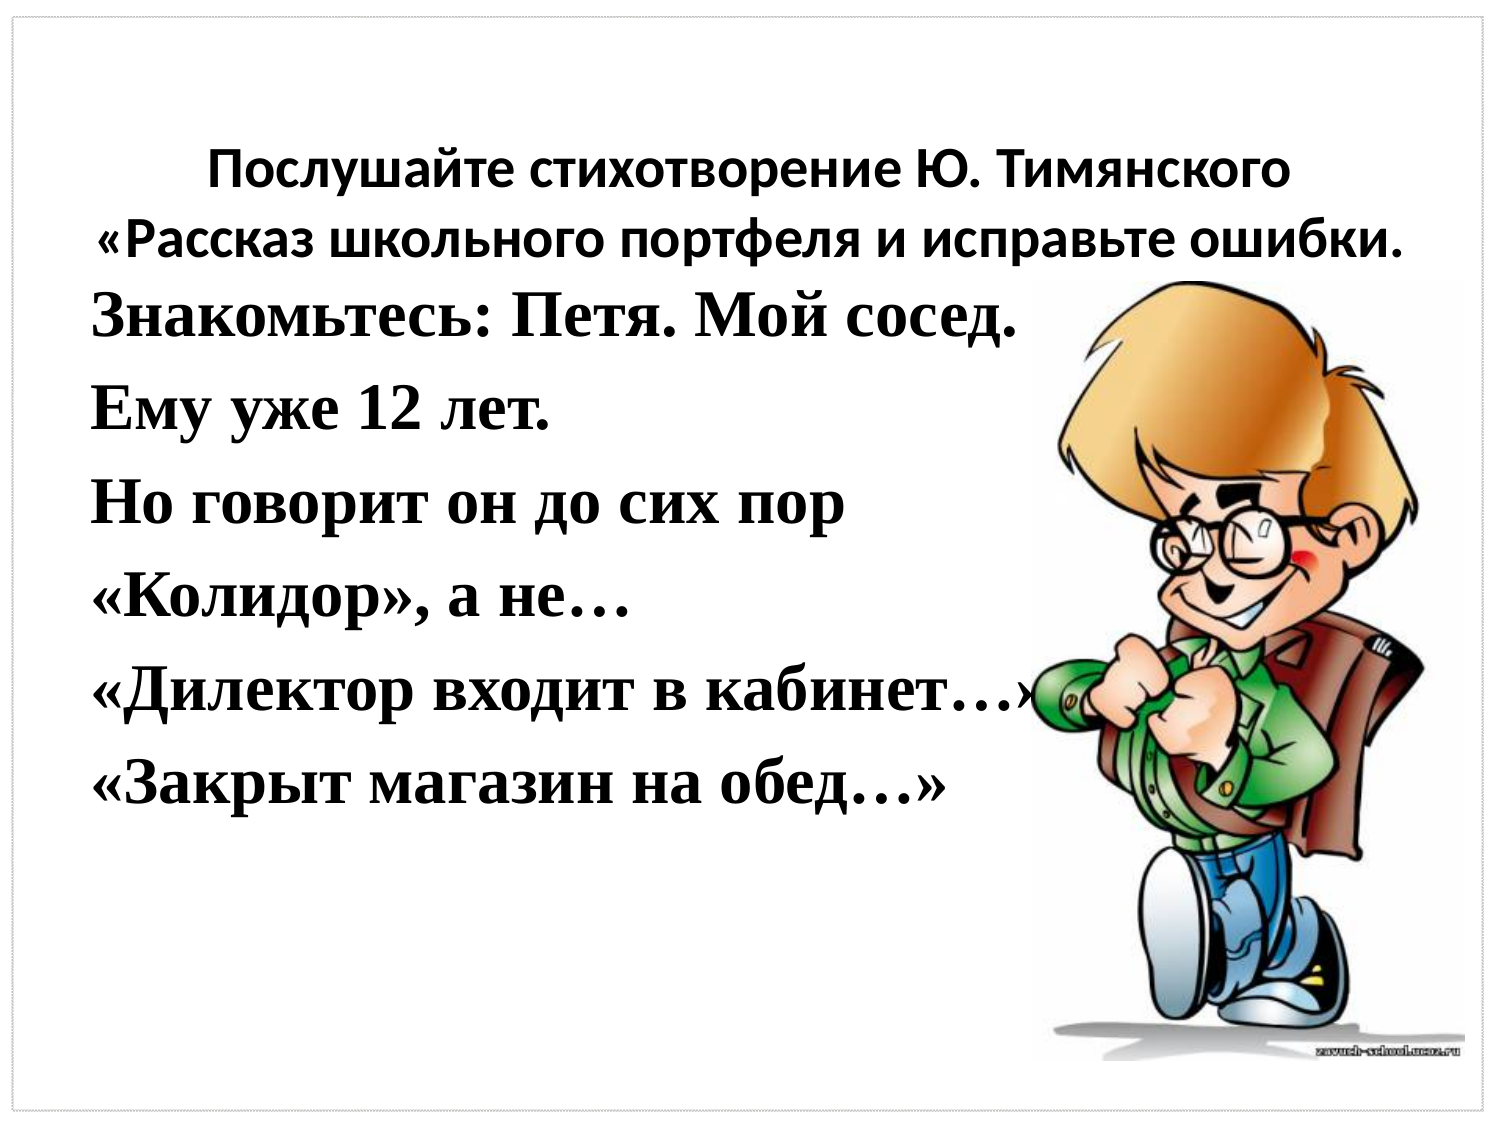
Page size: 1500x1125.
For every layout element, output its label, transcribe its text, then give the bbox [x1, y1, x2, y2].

title Послушайте стихотворение Ю. Тимянского «Рассказ школьного портфеля и исправьте ошибки. [74, 44, 1426, 233]
list Знакомьтесь: Петя. Мой сосед. Ему уже 12 лет. Но говорит он до сих пор «Колидор», а не… «Дилектор входит в кабинет…» «Закрыт магазин на обед…» [74, 262, 1426, 1006]
picture [1031, 281, 1465, 1062]
